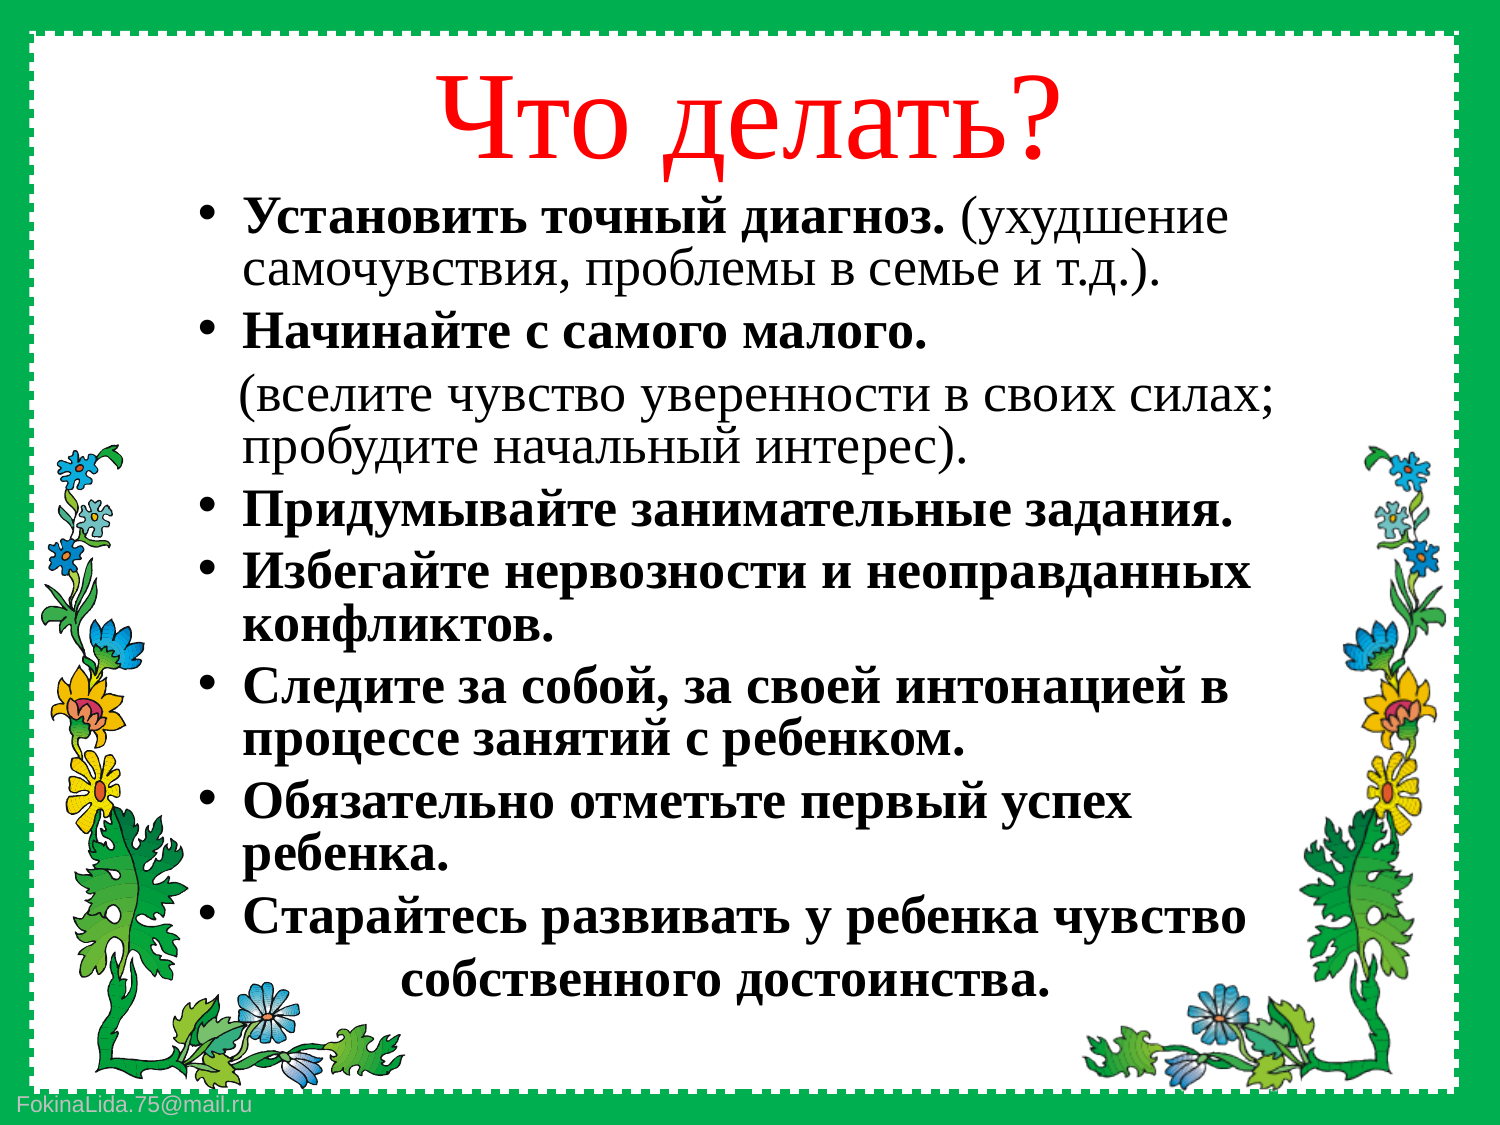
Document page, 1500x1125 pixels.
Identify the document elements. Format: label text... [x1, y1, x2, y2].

picture [1080, 444, 1448, 1093]
list Установить точный диагноз. (ухудшение самочувствия, проблемы в семье и т.д.). Начинайте с самого малого. (вселите чувство уверенности в своих силах; пробудите начальный интерес). Придумывайте занимательные задания. Избегайте нервозности и неоправданных конфликтов. Следите за собой, за своей интонацией в процессе занятий с ребенком. Обязательно отметьте первый успех ребенка. Старайтесь развивать у ребенка чувство собственного достоинства. [183, 184, 1341, 1071]
title Что делать? [75, 45, 1425, 173]
